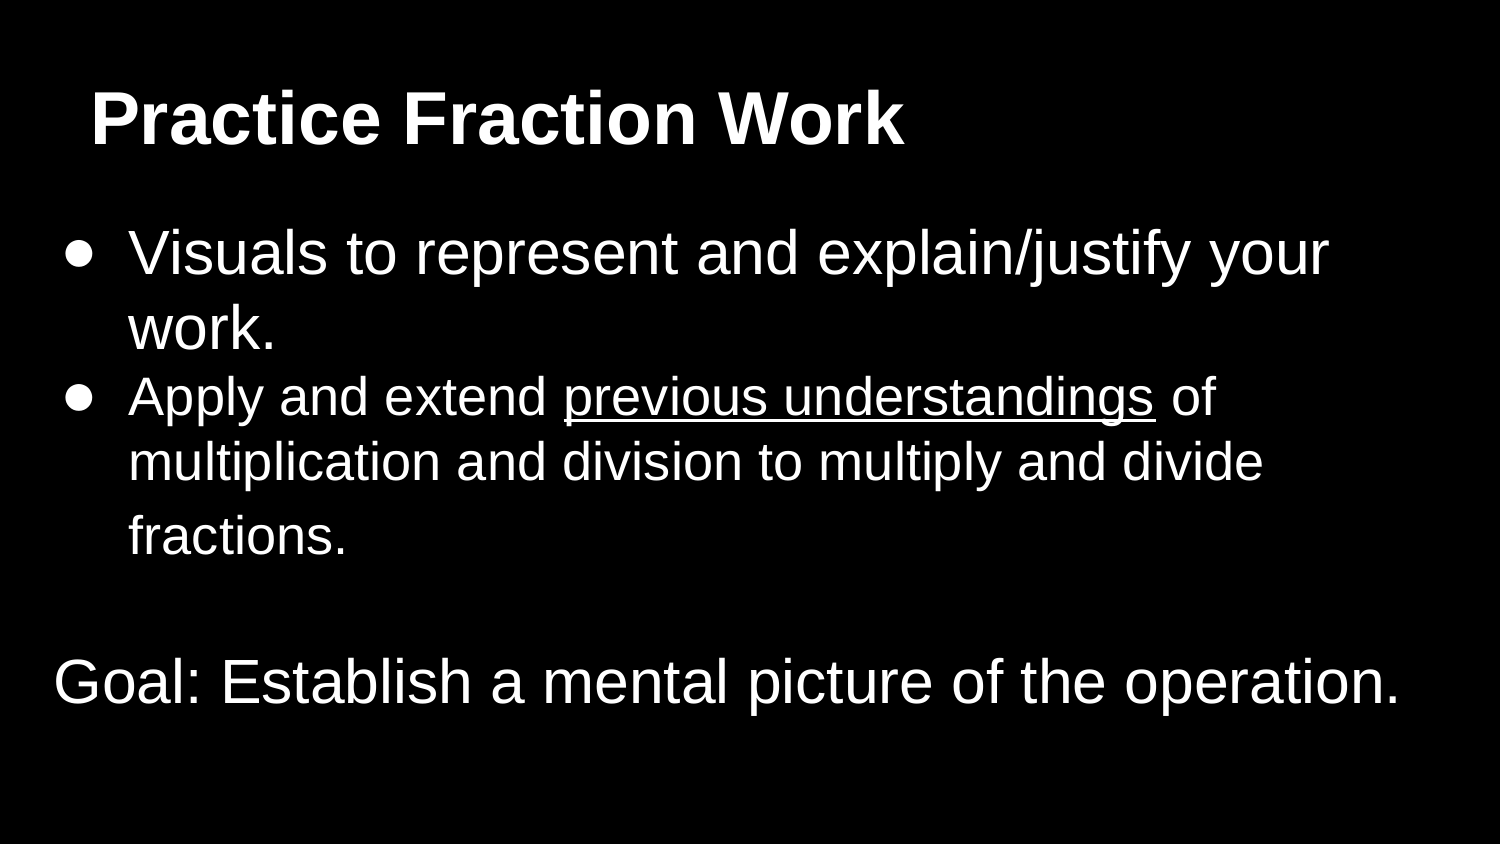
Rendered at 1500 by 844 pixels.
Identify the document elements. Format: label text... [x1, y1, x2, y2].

list Visuals to represent and explain/justify your work. Apply and extend previous understandings of multiplication and division to multiply and divide fractions. Goal: Establish a mental picture of the operation. [38, 196, 1440, 808]
title Practice Fraction Work [75, 33, 1425, 175]
